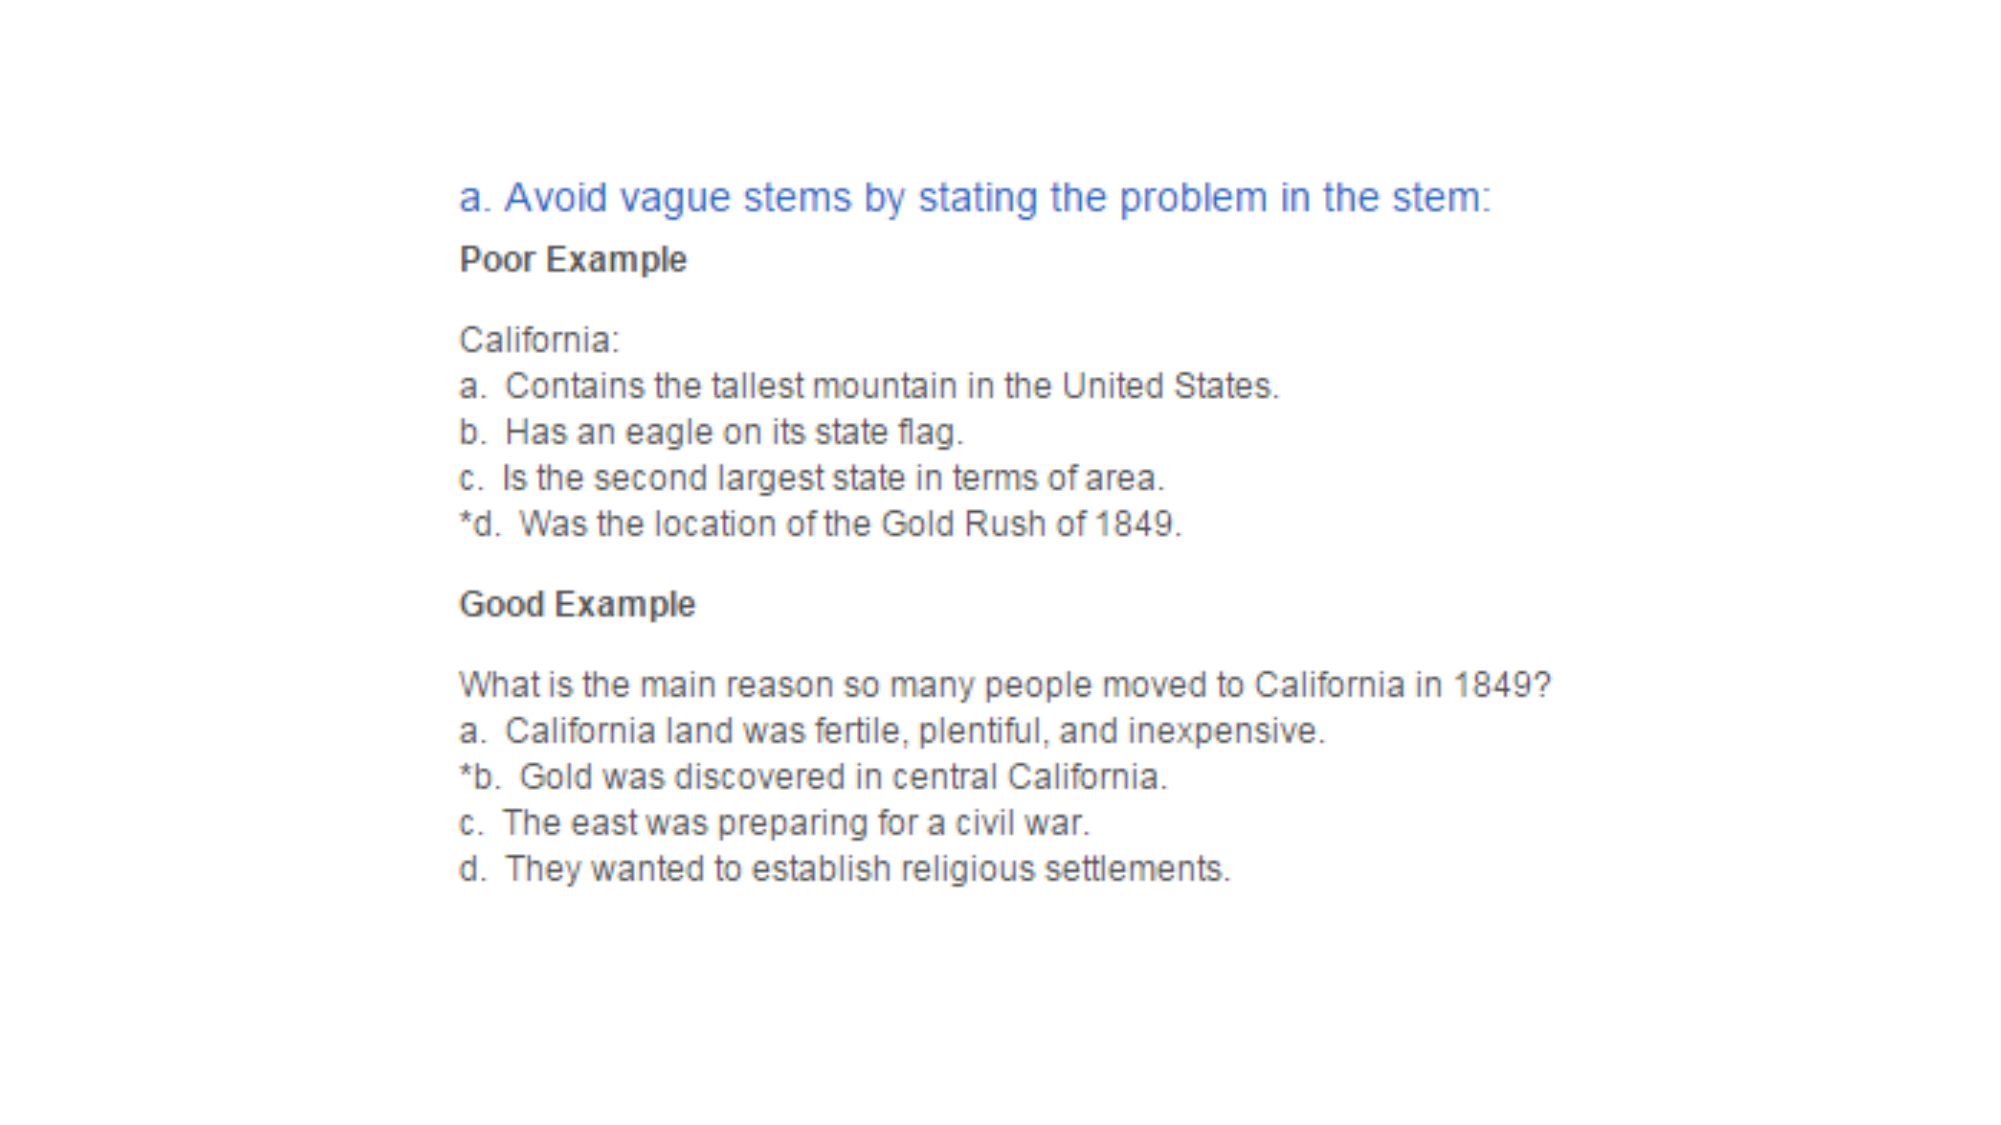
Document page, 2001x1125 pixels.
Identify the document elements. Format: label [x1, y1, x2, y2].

picture [434, 149, 1615, 922]
